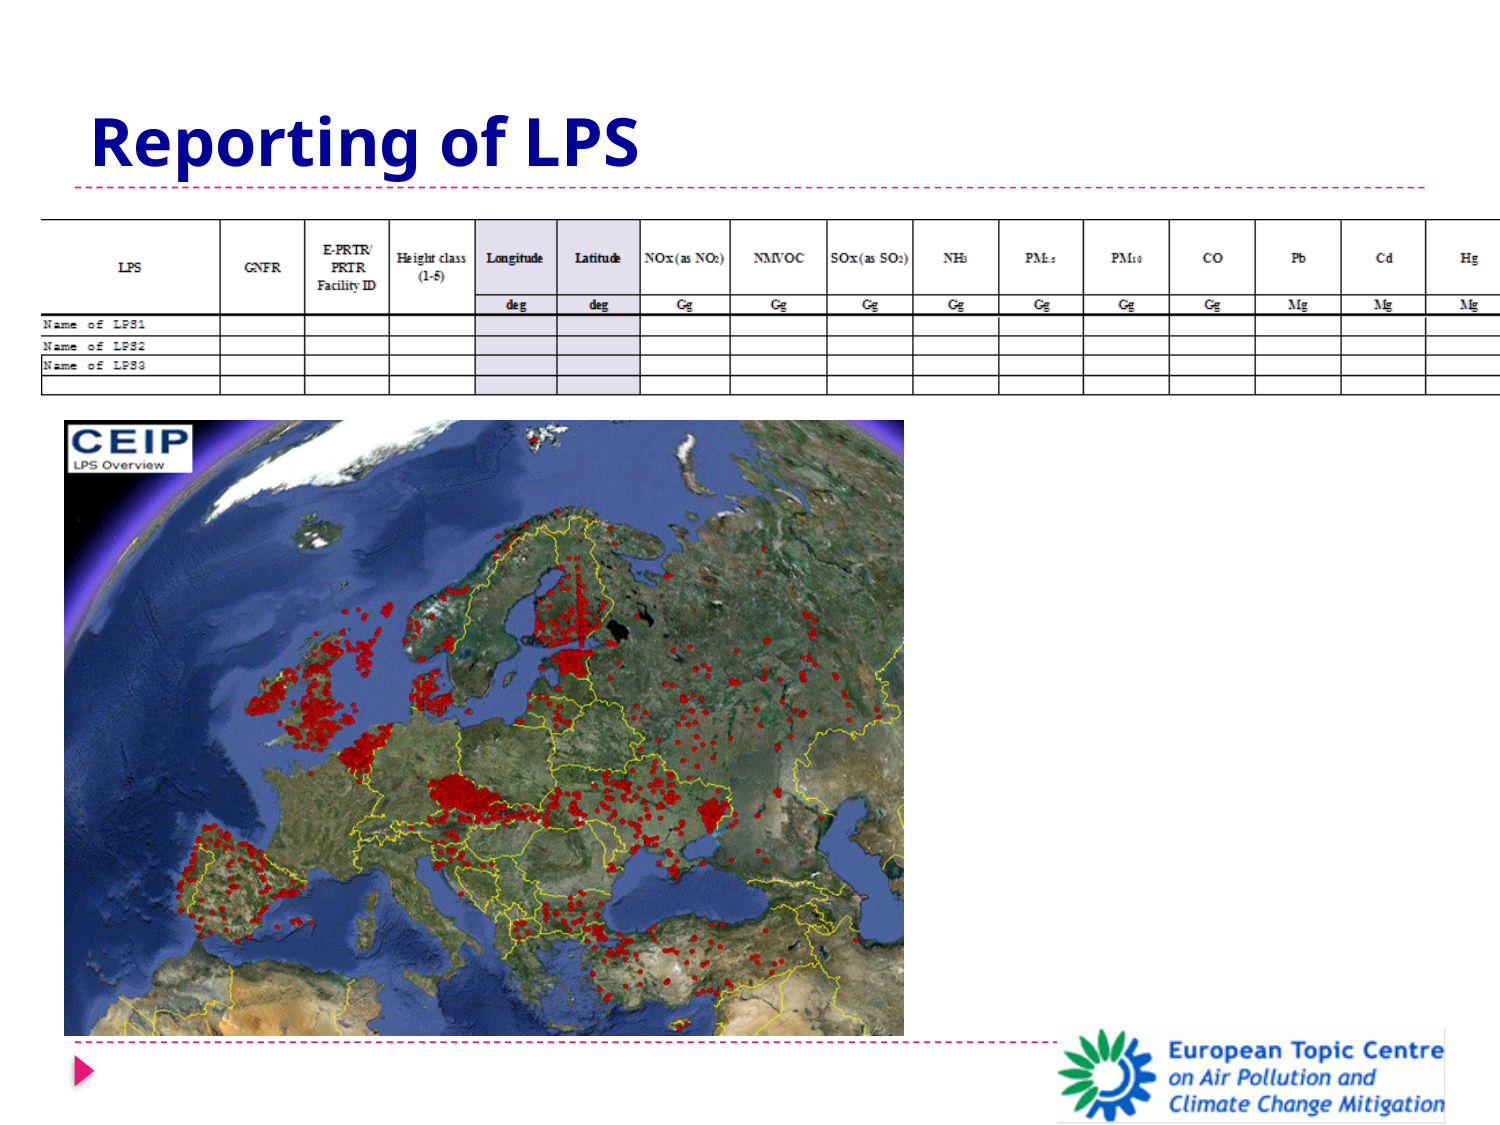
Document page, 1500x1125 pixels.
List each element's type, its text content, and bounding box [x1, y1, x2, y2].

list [64, 420, 904, 1036]
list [41, 219, 1500, 398]
title Reporting of LPS [75, 37, 1425, 188]
picture [1057, 1028, 1447, 1125]
